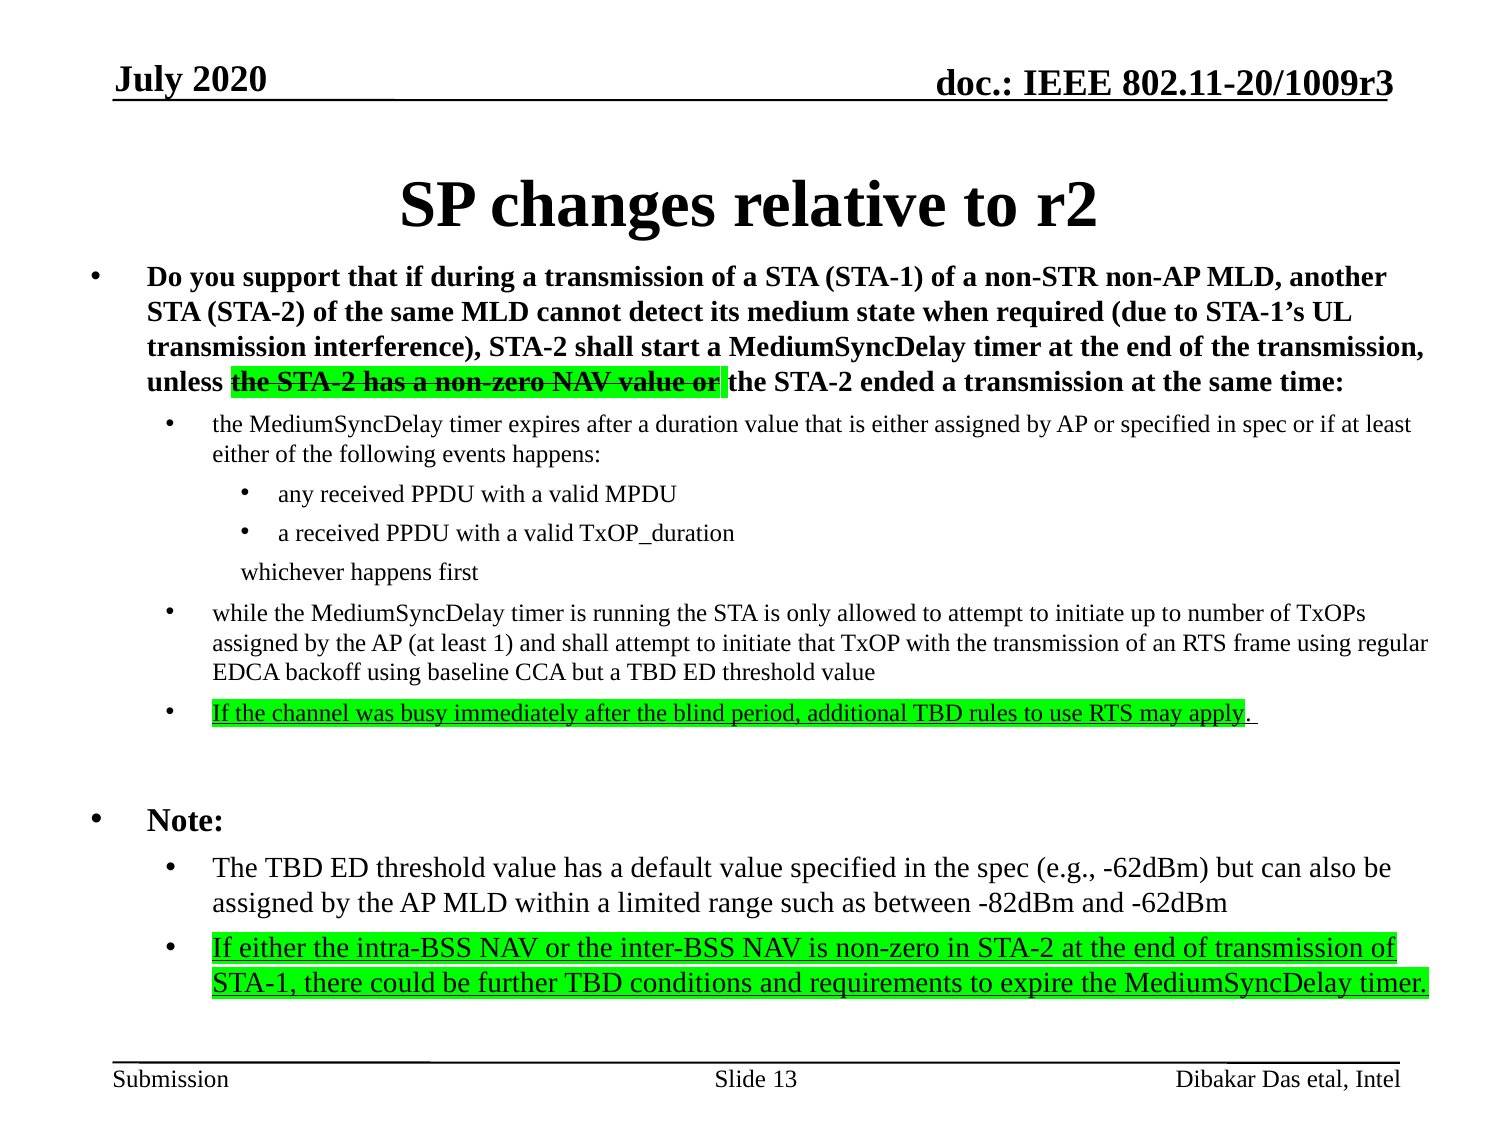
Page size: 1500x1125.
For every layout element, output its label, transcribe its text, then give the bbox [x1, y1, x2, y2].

slide_number Slide 13 [712, 1061, 800, 1123]
list Do you support that if during a transmission of a STA (STA-1) of a non-STR non-AP MLD, another STA (STA-2) of the same MLD cannot detect its medium state when required (due to STA-1’s UL transmission interference), STA-2 shall start a MediumSyncDelay timer at the end of the transmission, unless the STA-2 has a non-zero NAV value or the STA-2 ended a transmission at the same time: the MediumSyncDelay timer expires after a duration value that is either assigned by AP or specified in spec or if at least either of the following events happens: any received PPDU with a valid MPDU a received PPDU with a valid TxOP_duration whichever happens first while the MediumSyncDelay timer is running the STA is only allowed to attempt to initiate up to number of TxOPs assigned by the AP (at least 1) and shall attempt to initiate that TxOP with the transmission of an RTS frame using regular EDCA backoff using baseline CCA but a TBD ED threshold value If the channel was busy immediately after the blind period, additional TBD rules to use RTS may apply. Note: The TBD ED threshold value has a default value specified in the spec (e.g., -62dBm) but can also be assigned by the AP MLD within a limited range such as between -82dBm and -62dBm If either the intra-BSS NAV or the inter-BSS NAV is non-zero in STA-2 at the end of transmission of STA-1, there could be further TBD conditions and requirements to expire the MediumSyncDelay timer. [75, 249, 1451, 925]
title SP changes relative to r2 [112, 112, 1388, 249]
footer Dibakar Das etal, Intel [878, 1061, 1402, 1093]
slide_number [114, 54, 423, 100]
